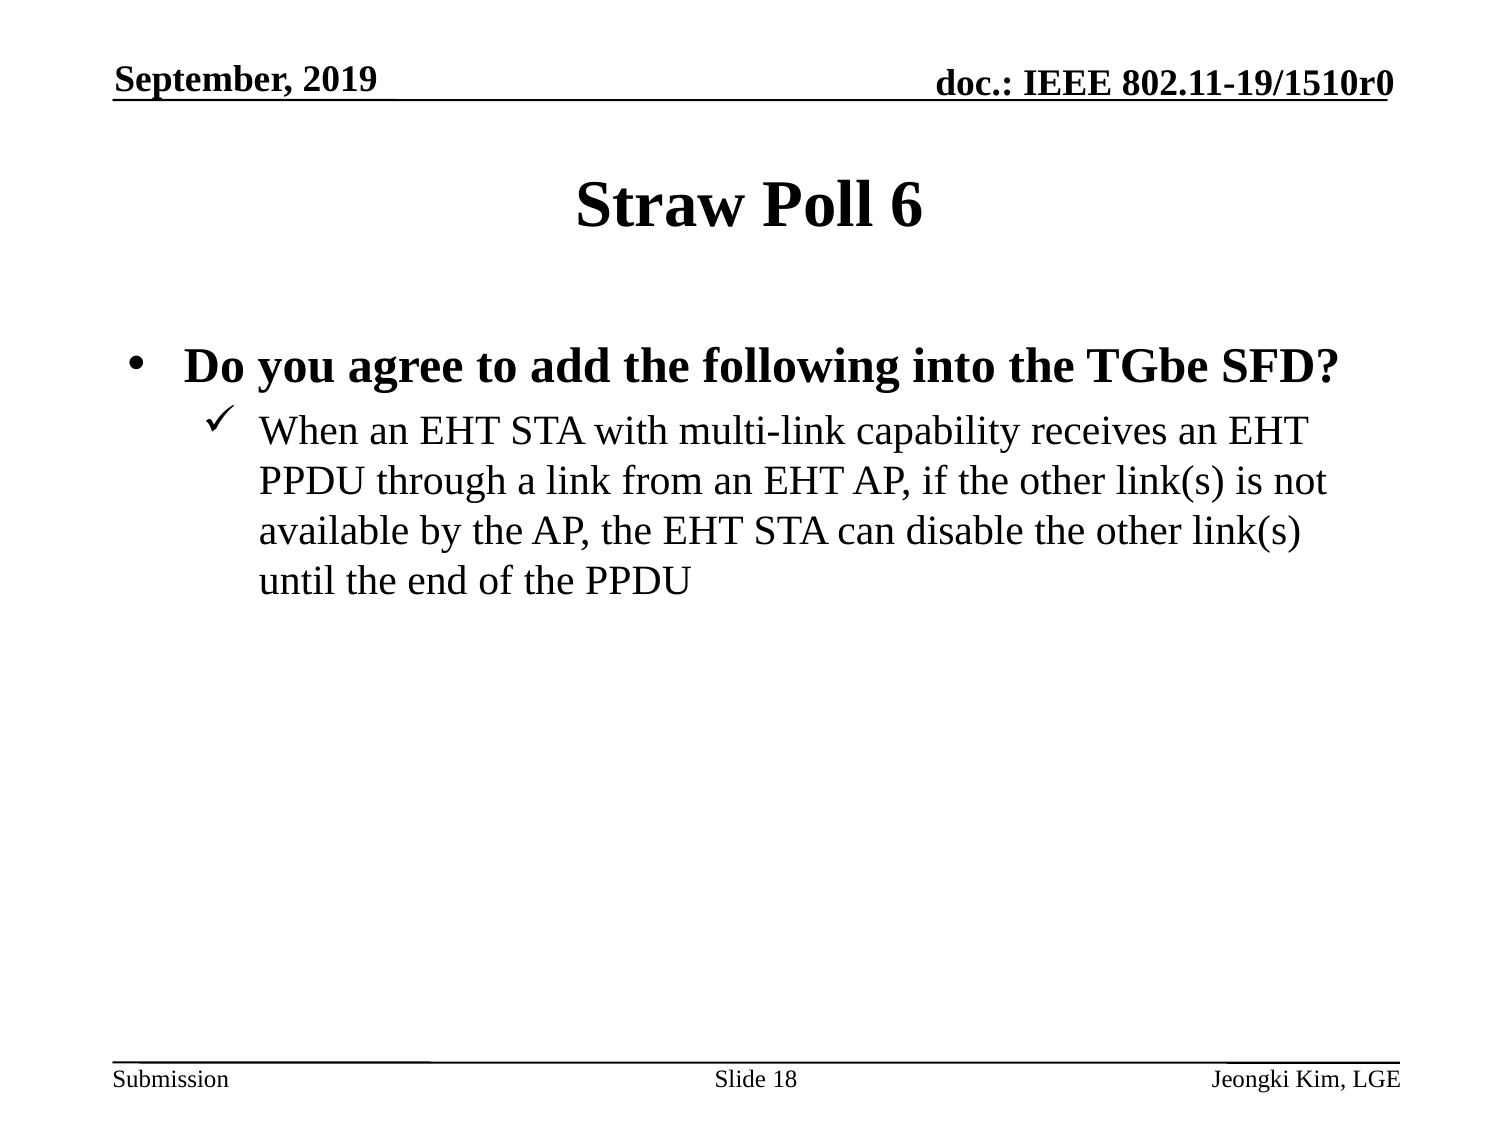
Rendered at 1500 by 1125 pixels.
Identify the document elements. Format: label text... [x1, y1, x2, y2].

title Straw Poll 6 [112, 112, 1388, 288]
list Do you agree to add the following into the TGbe SFD? When an EHT STA with multi-link capability receives an EHT PPDU through a link from an EHT AP, if the other link(s) is not available by the AP, the EHT STA can disable the other link(s) until the end of the PPDU [112, 324, 1388, 1000]
slide_number Slide 18 [712, 1061, 800, 1123]
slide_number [114, 54, 423, 100]
footer Jeongki Kim, LGE [878, 1061, 1402, 1093]
